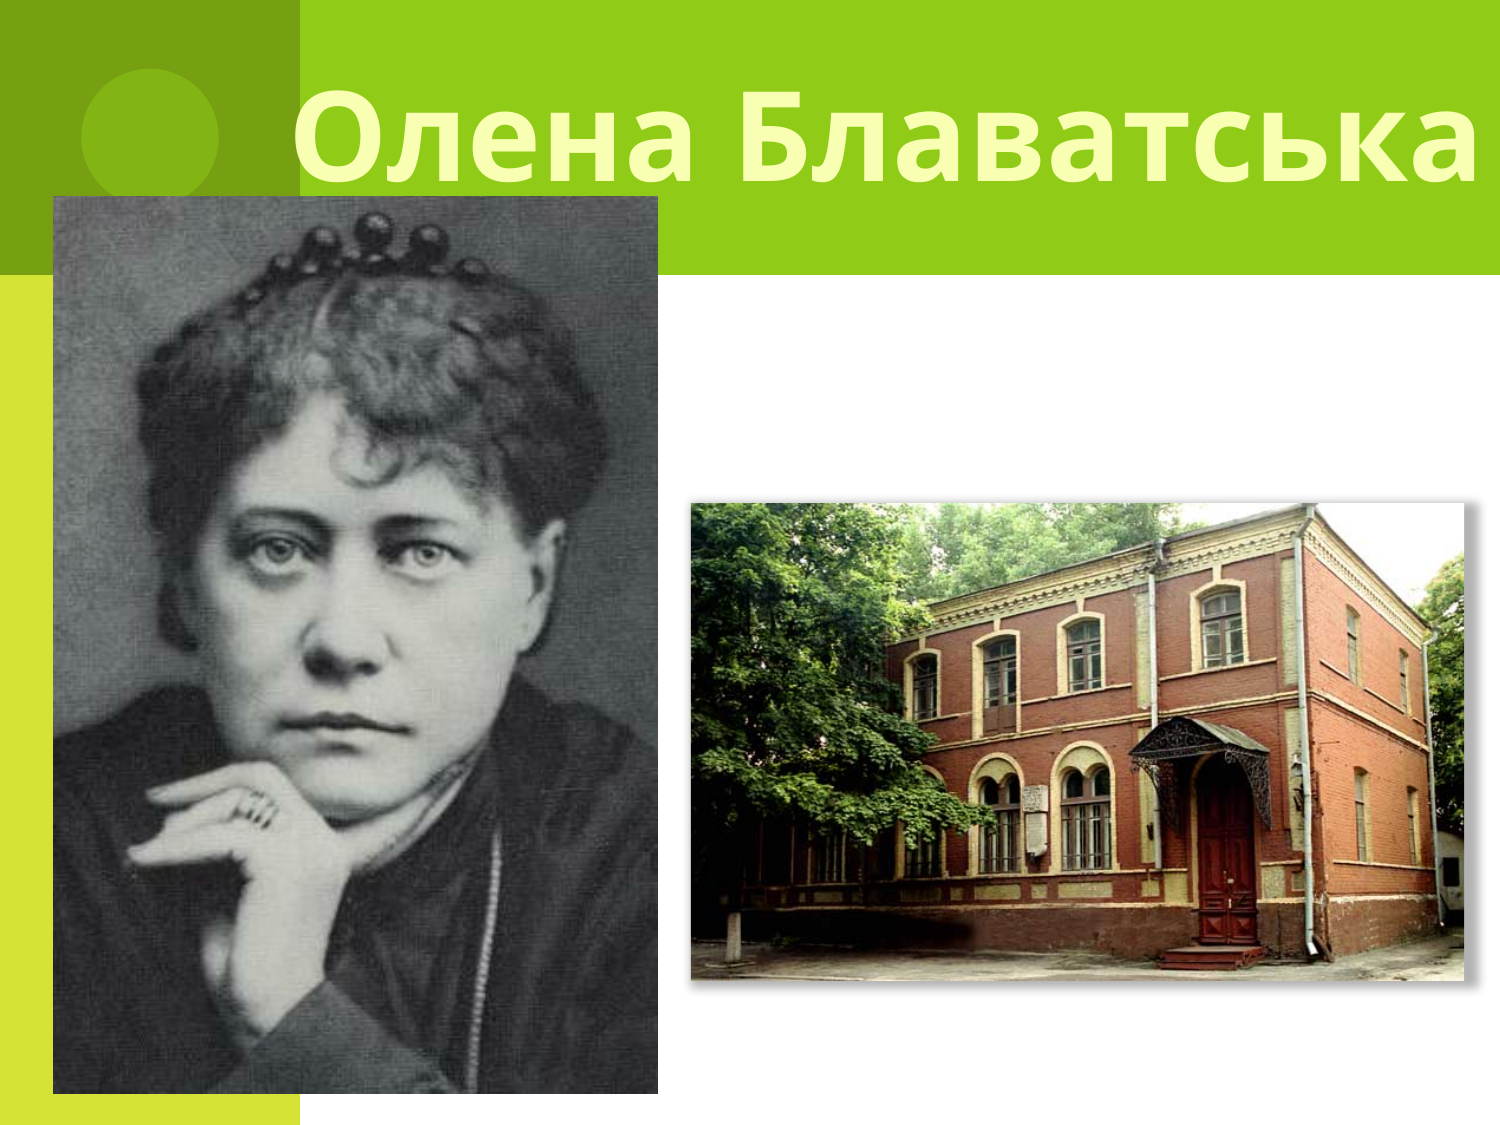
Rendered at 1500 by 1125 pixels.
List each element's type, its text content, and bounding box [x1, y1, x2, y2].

title Олена Блаватська [242, 37, 1500, 225]
picture [52, 195, 658, 1095]
picture [690, 503, 1465, 982]
